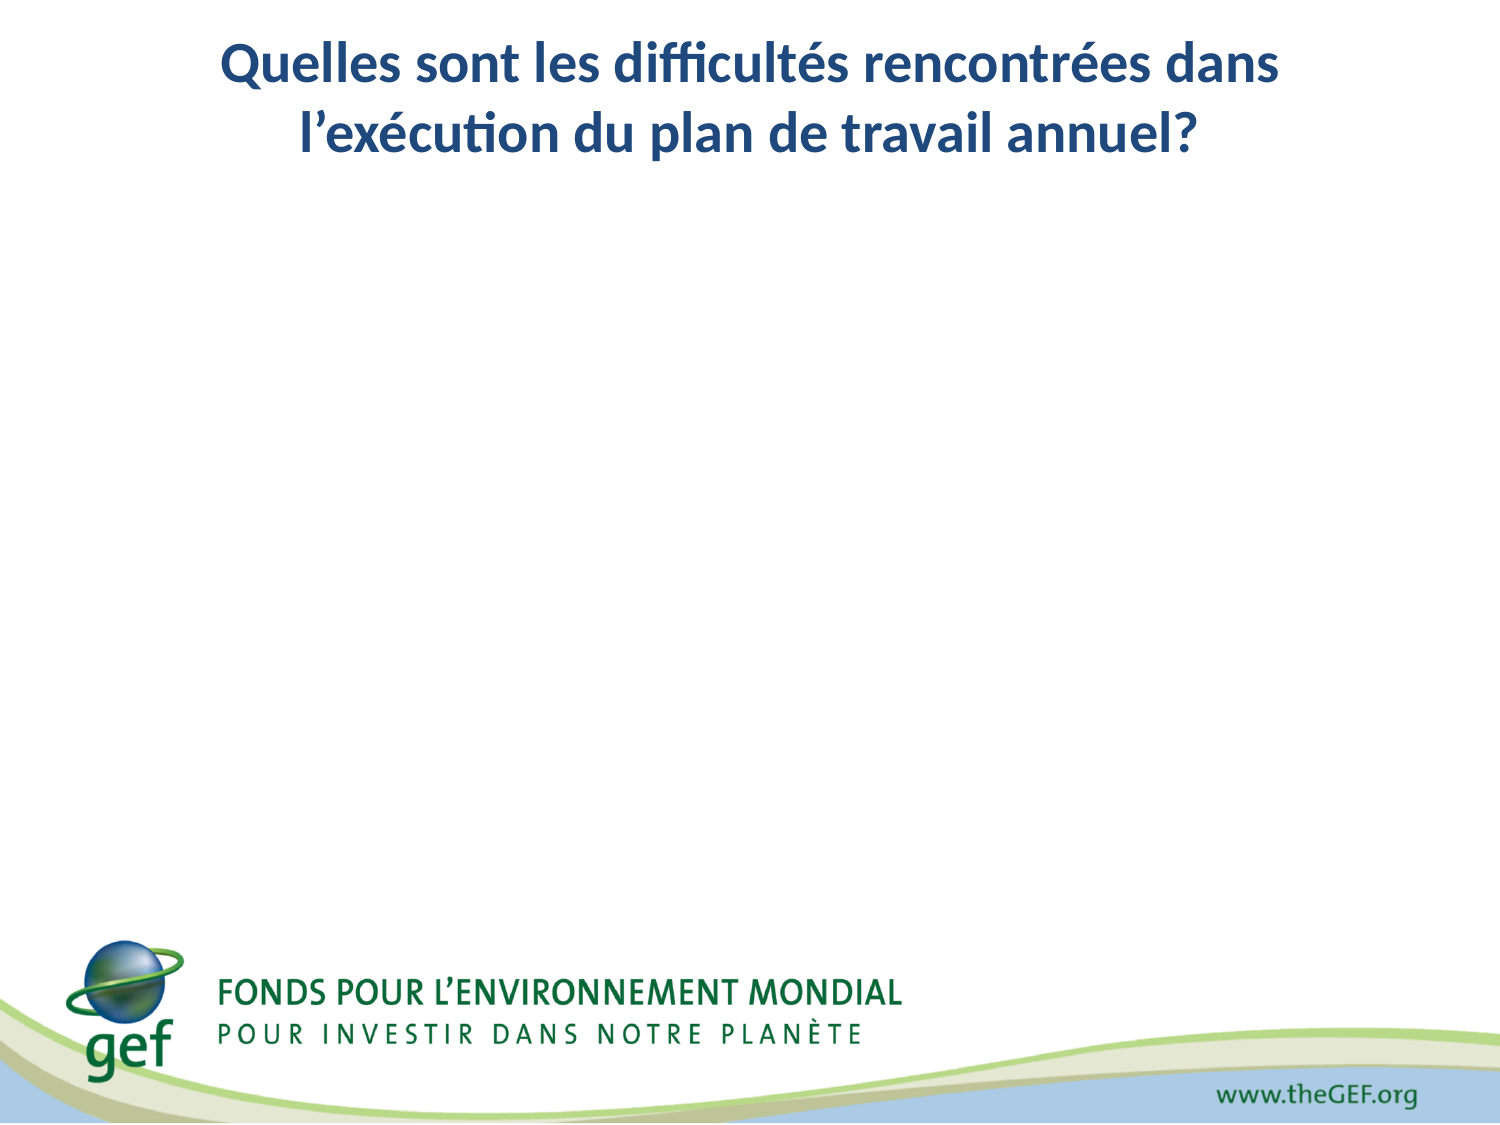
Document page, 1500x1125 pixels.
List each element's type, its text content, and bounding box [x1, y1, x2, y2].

picture [0, 912, 1500, 1125]
title Quelles sont les difficultés rencontrées dans l’exécution du plan de travail annuel? [74, 0, 1426, 188]
